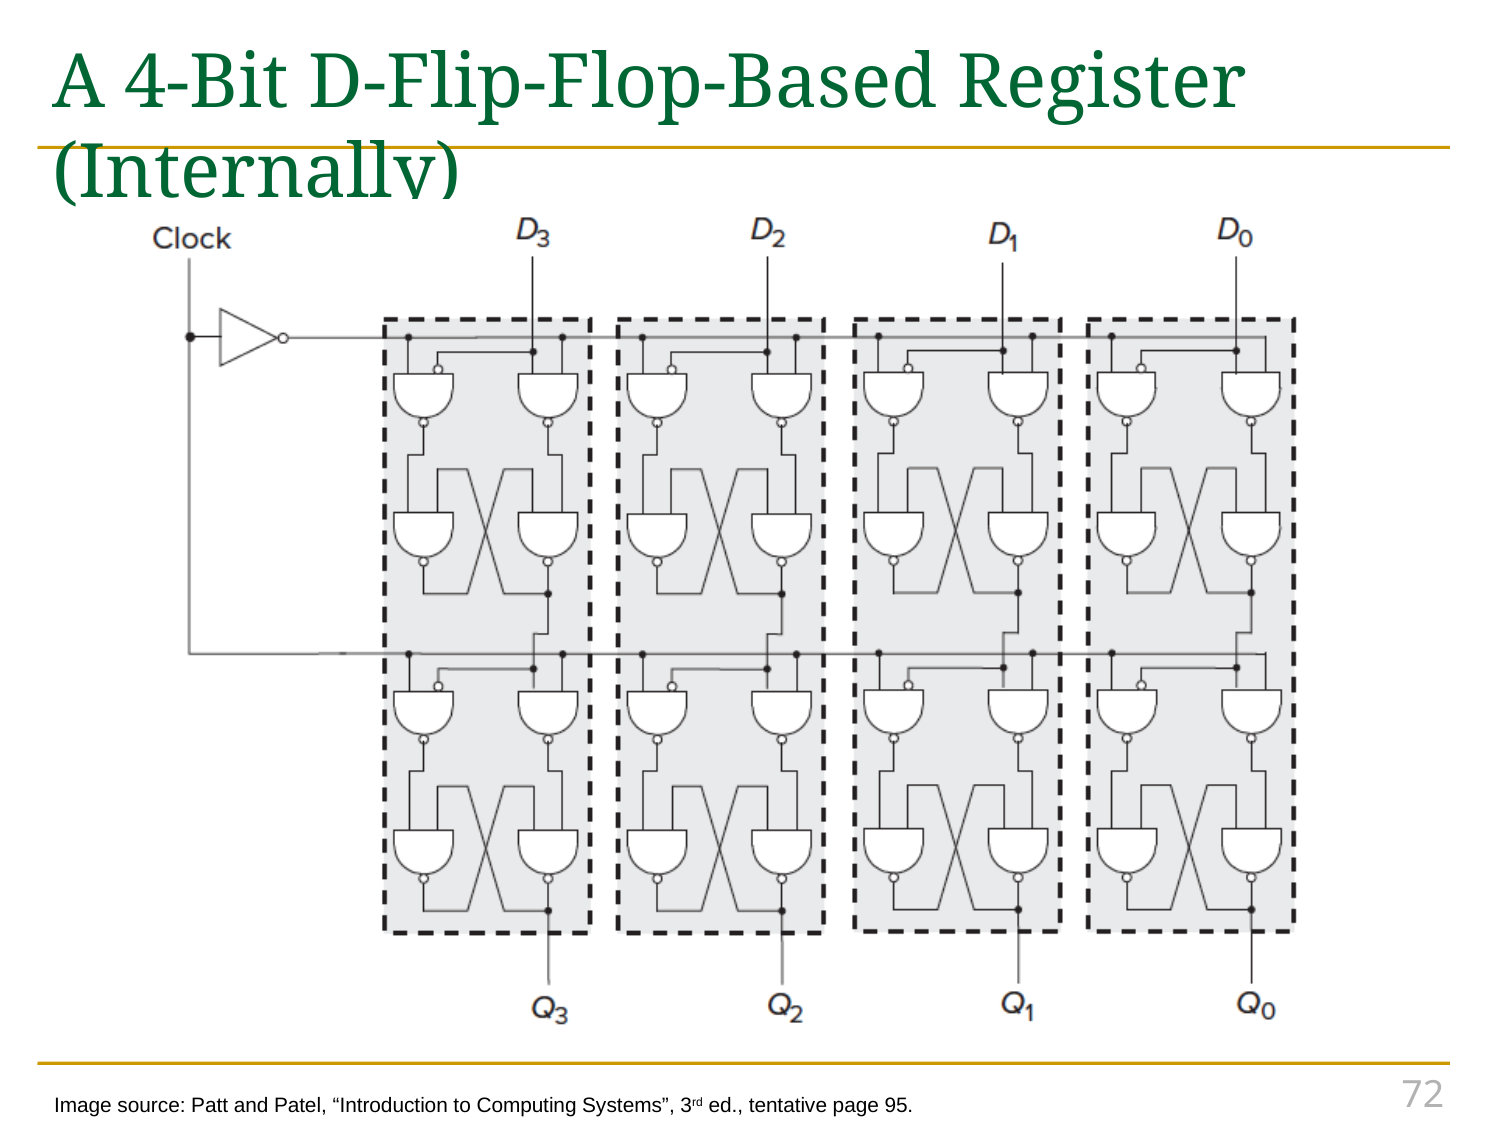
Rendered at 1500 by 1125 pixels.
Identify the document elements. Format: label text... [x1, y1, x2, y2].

slide_number 72 [1121, 1066, 1460, 1125]
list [121, 199, 1329, 1040]
text_box Image source: Patt and Patel, “Introduction to Computing Systems”, 3rd ed., tentative page 95. [39, 1084, 929, 1125]
title A 4-Bit D-Flip-Flop-Based Register (Internally) [37, 24, 1450, 200]
